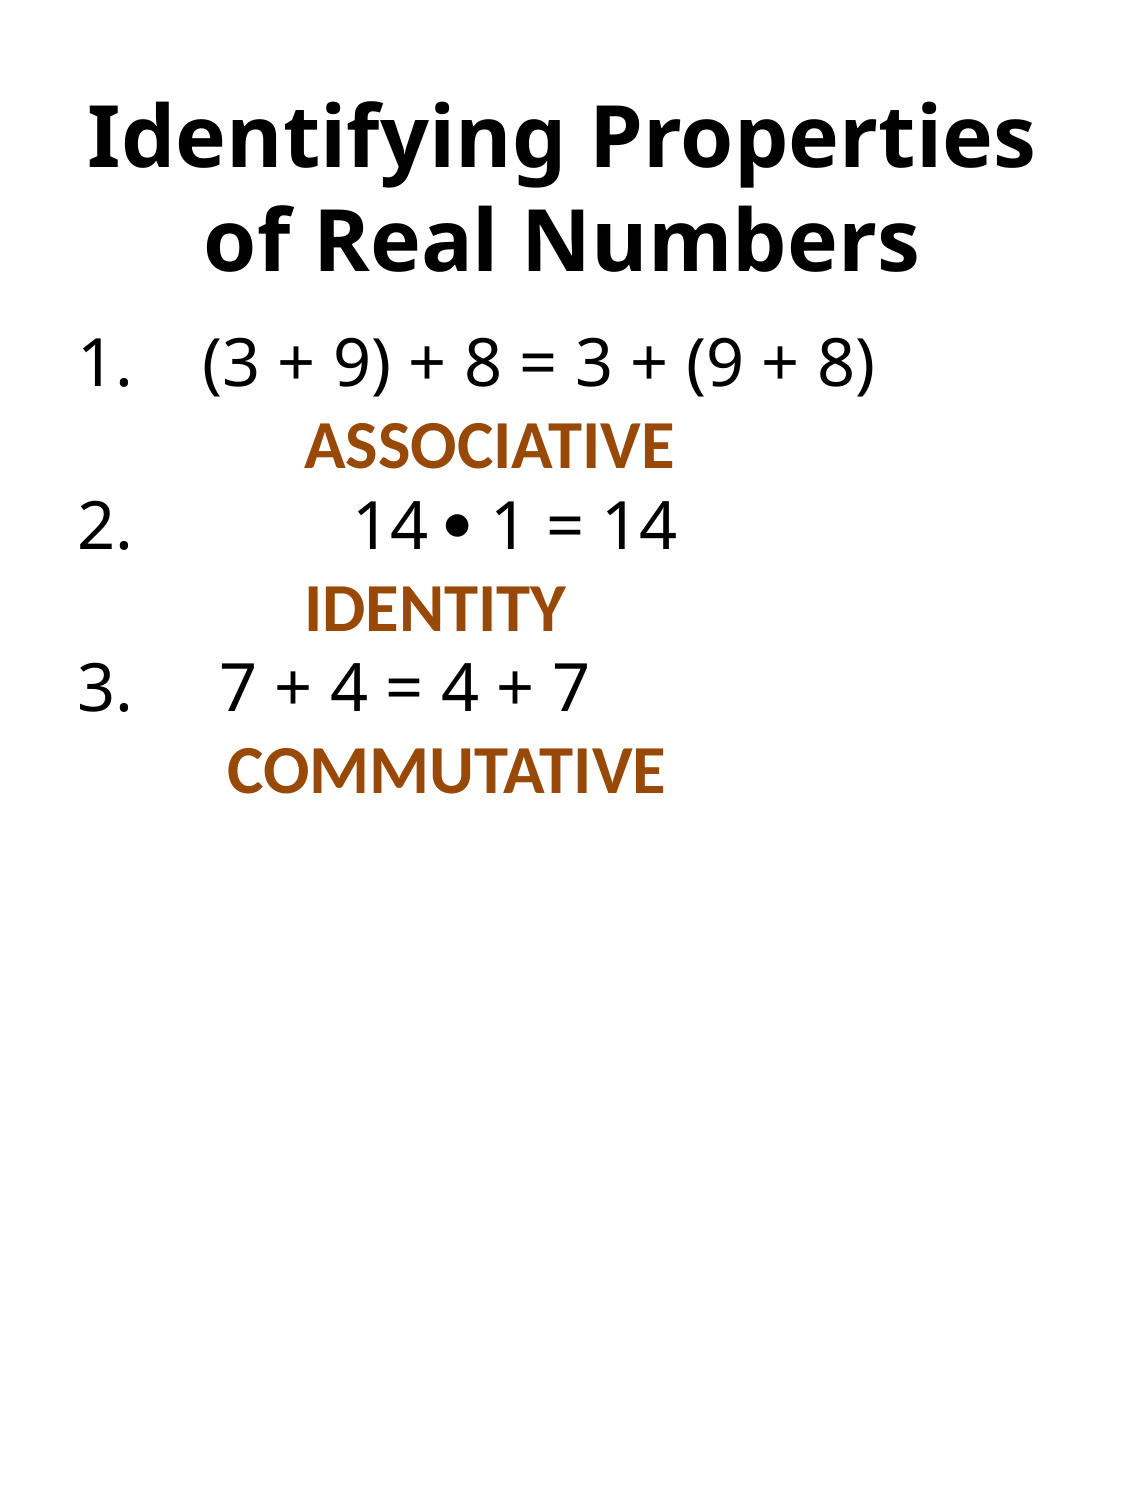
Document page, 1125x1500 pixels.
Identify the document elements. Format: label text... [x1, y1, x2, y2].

title Identifying Properties of Real Numbers [56, 60, 1069, 310]
text_box (3 + 9) + 8 = 3 + (9 + 8) ASSOCIATIVE 14  1 = 14 IDENTITY 7 + 4 = 4 + 7 COMMUTATIVE [62, 312, 1075, 950]
